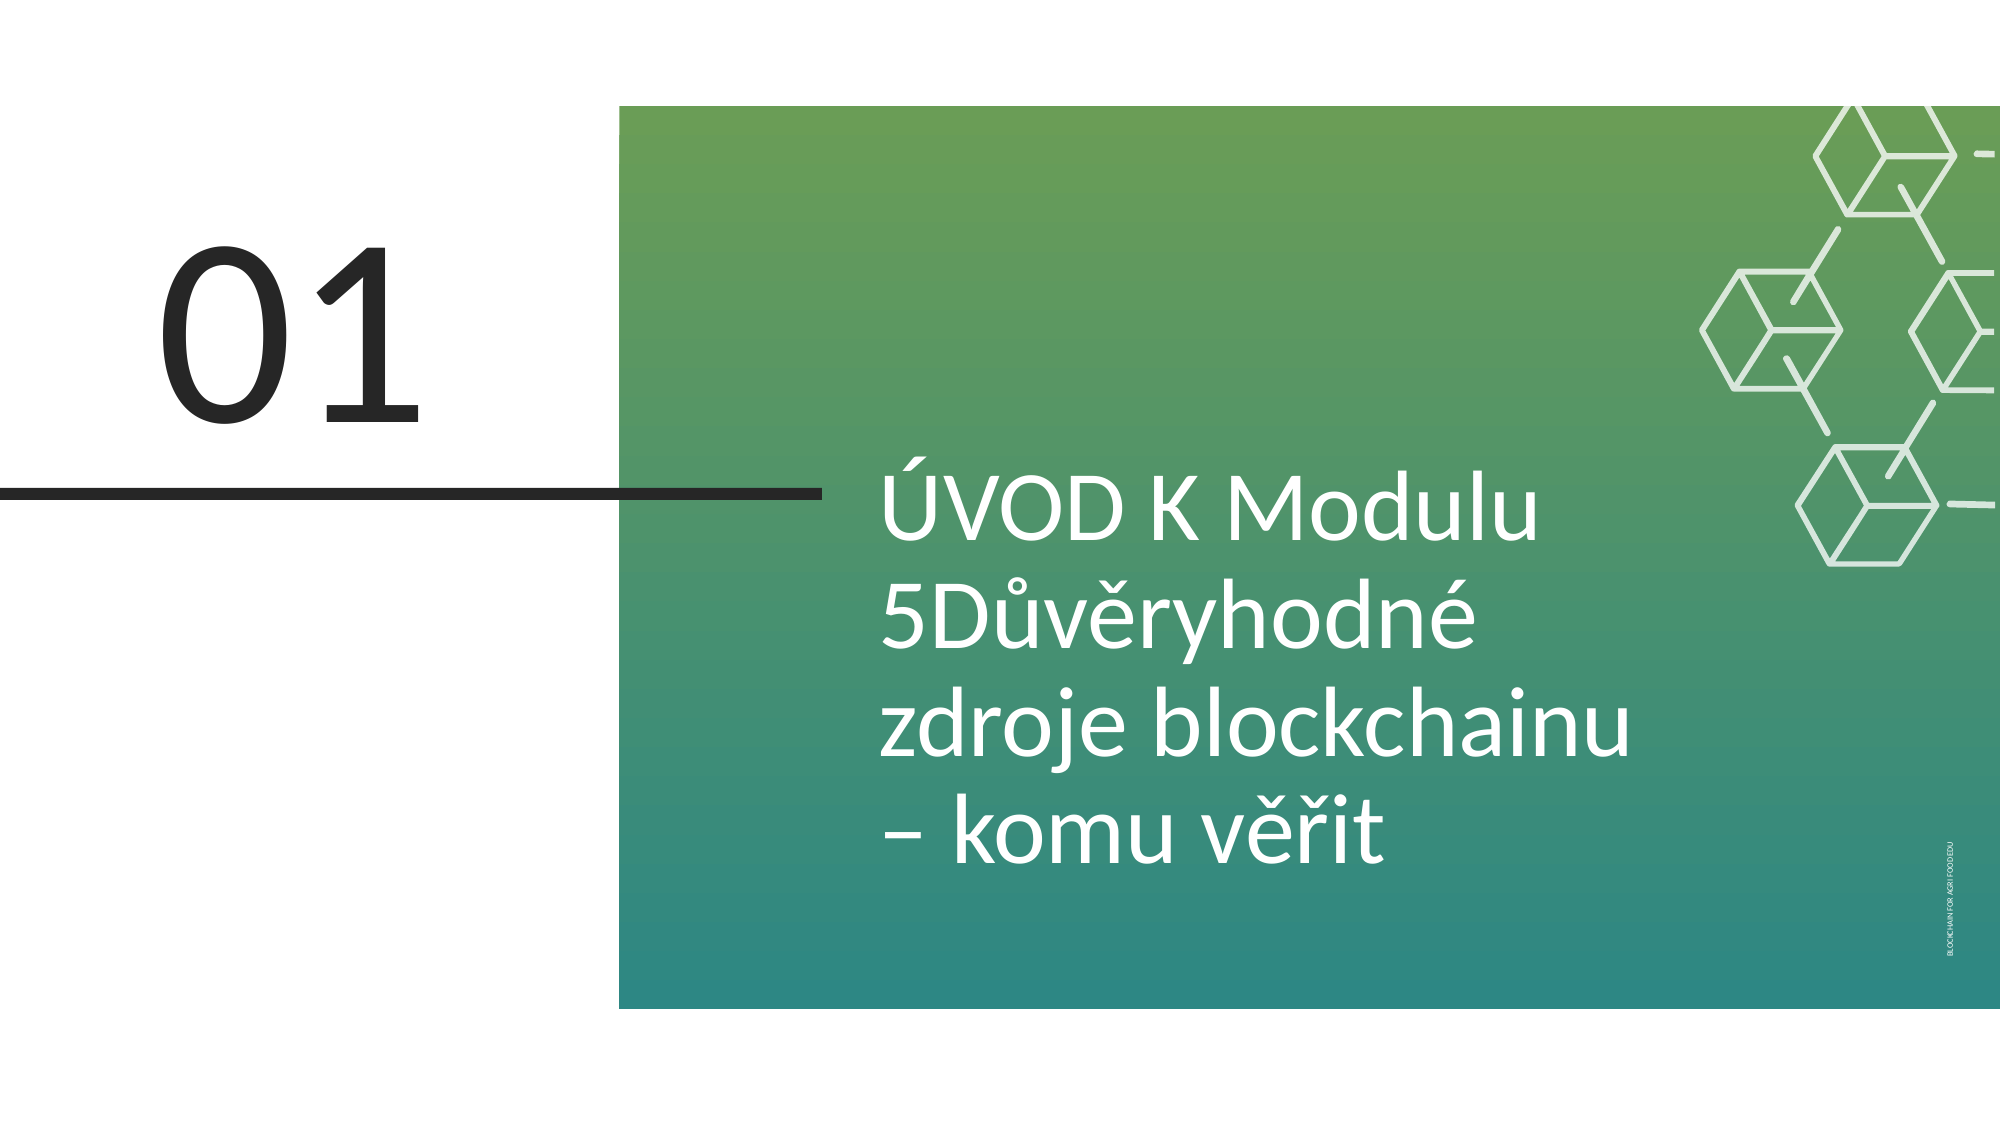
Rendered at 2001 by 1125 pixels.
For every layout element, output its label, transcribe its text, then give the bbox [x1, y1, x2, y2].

list 01 [141, 180, 481, 277]
list ÚVOD K Modulu 5Důvěryhodné zdroje blockchainu – komu věřit [864, 446, 1709, 899]
